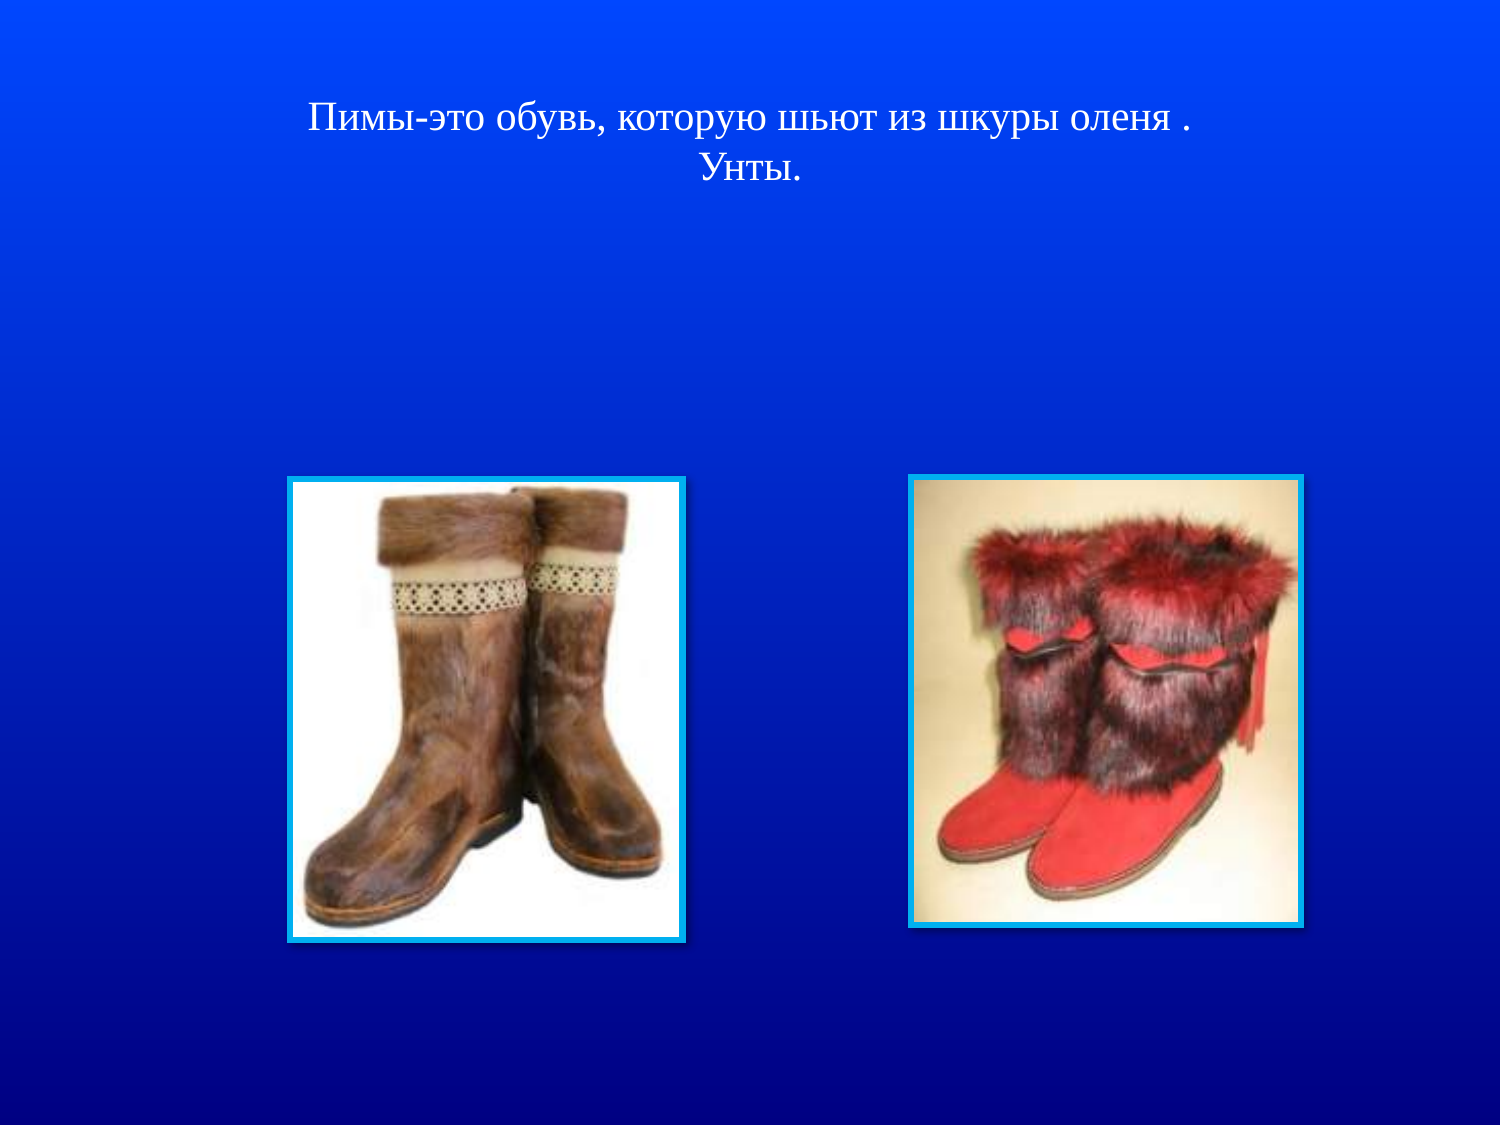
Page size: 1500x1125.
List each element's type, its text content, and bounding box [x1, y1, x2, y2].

picture [915, 481, 1297, 921]
picture [294, 483, 678, 936]
title Пимы-это обувь, которую шьют из шкуры оленя . Унты. [75, 45, 1425, 233]
